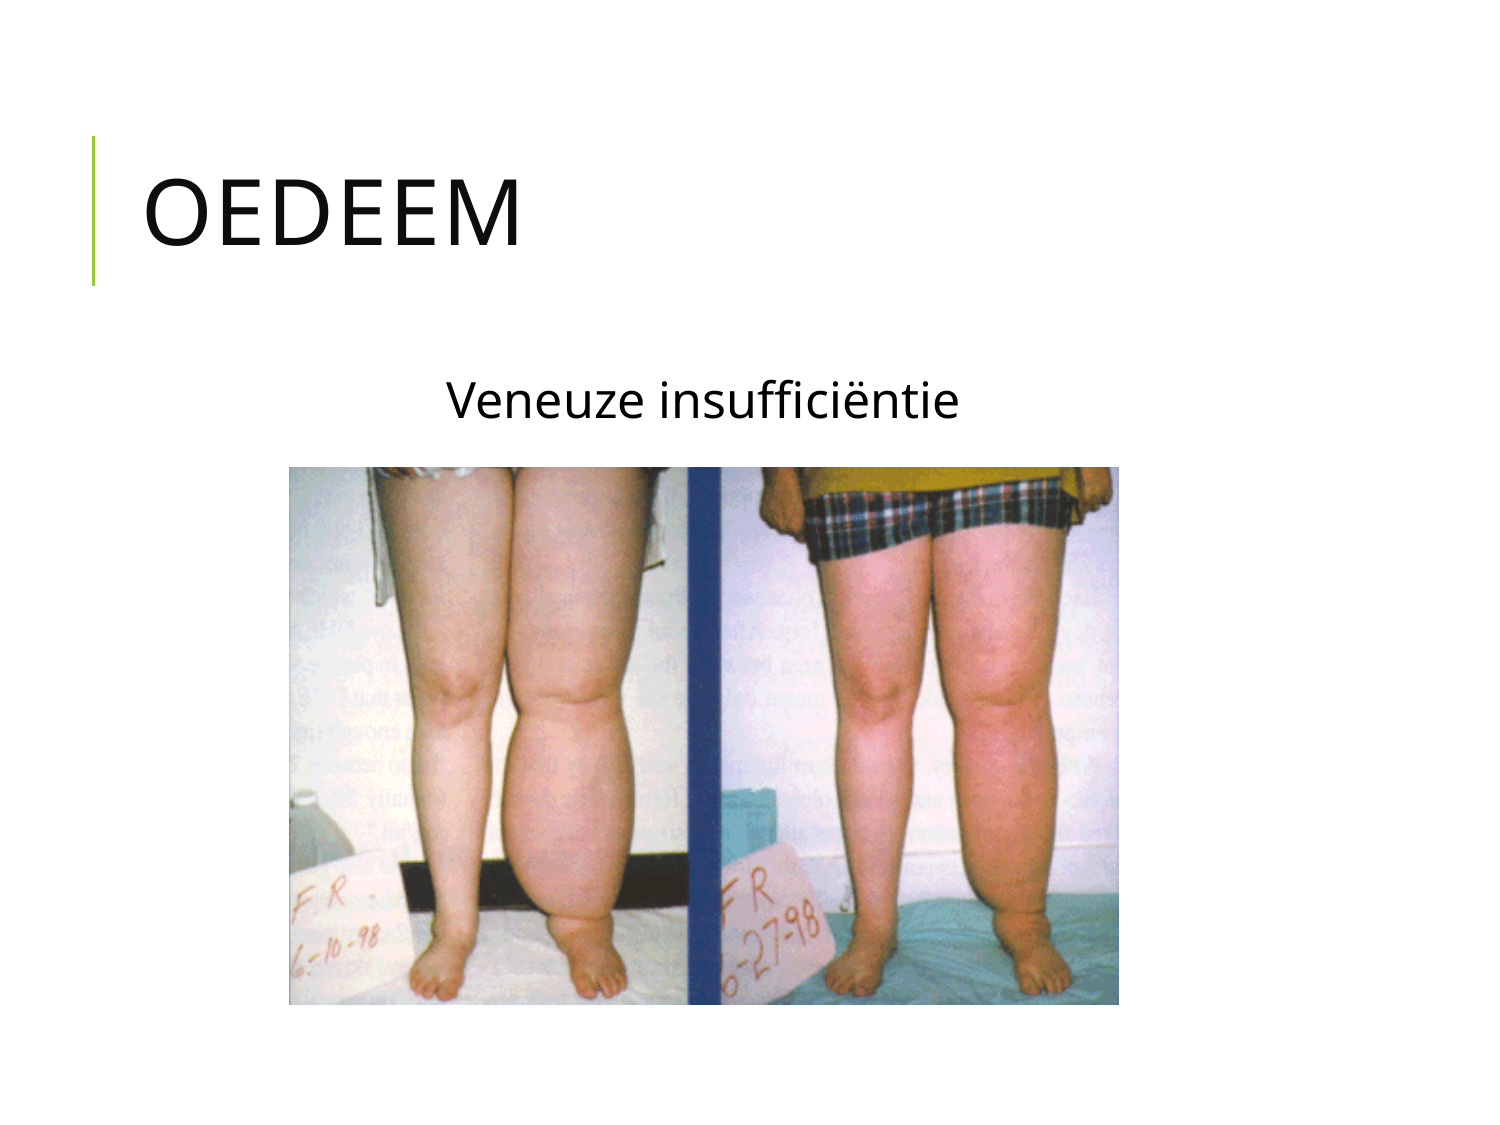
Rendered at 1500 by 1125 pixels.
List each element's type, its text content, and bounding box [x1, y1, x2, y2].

title Oedeem [126, 96, 1322, 342]
text_box Veneuze insufficiëntie [373, 361, 1035, 437]
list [289, 467, 1119, 1005]
